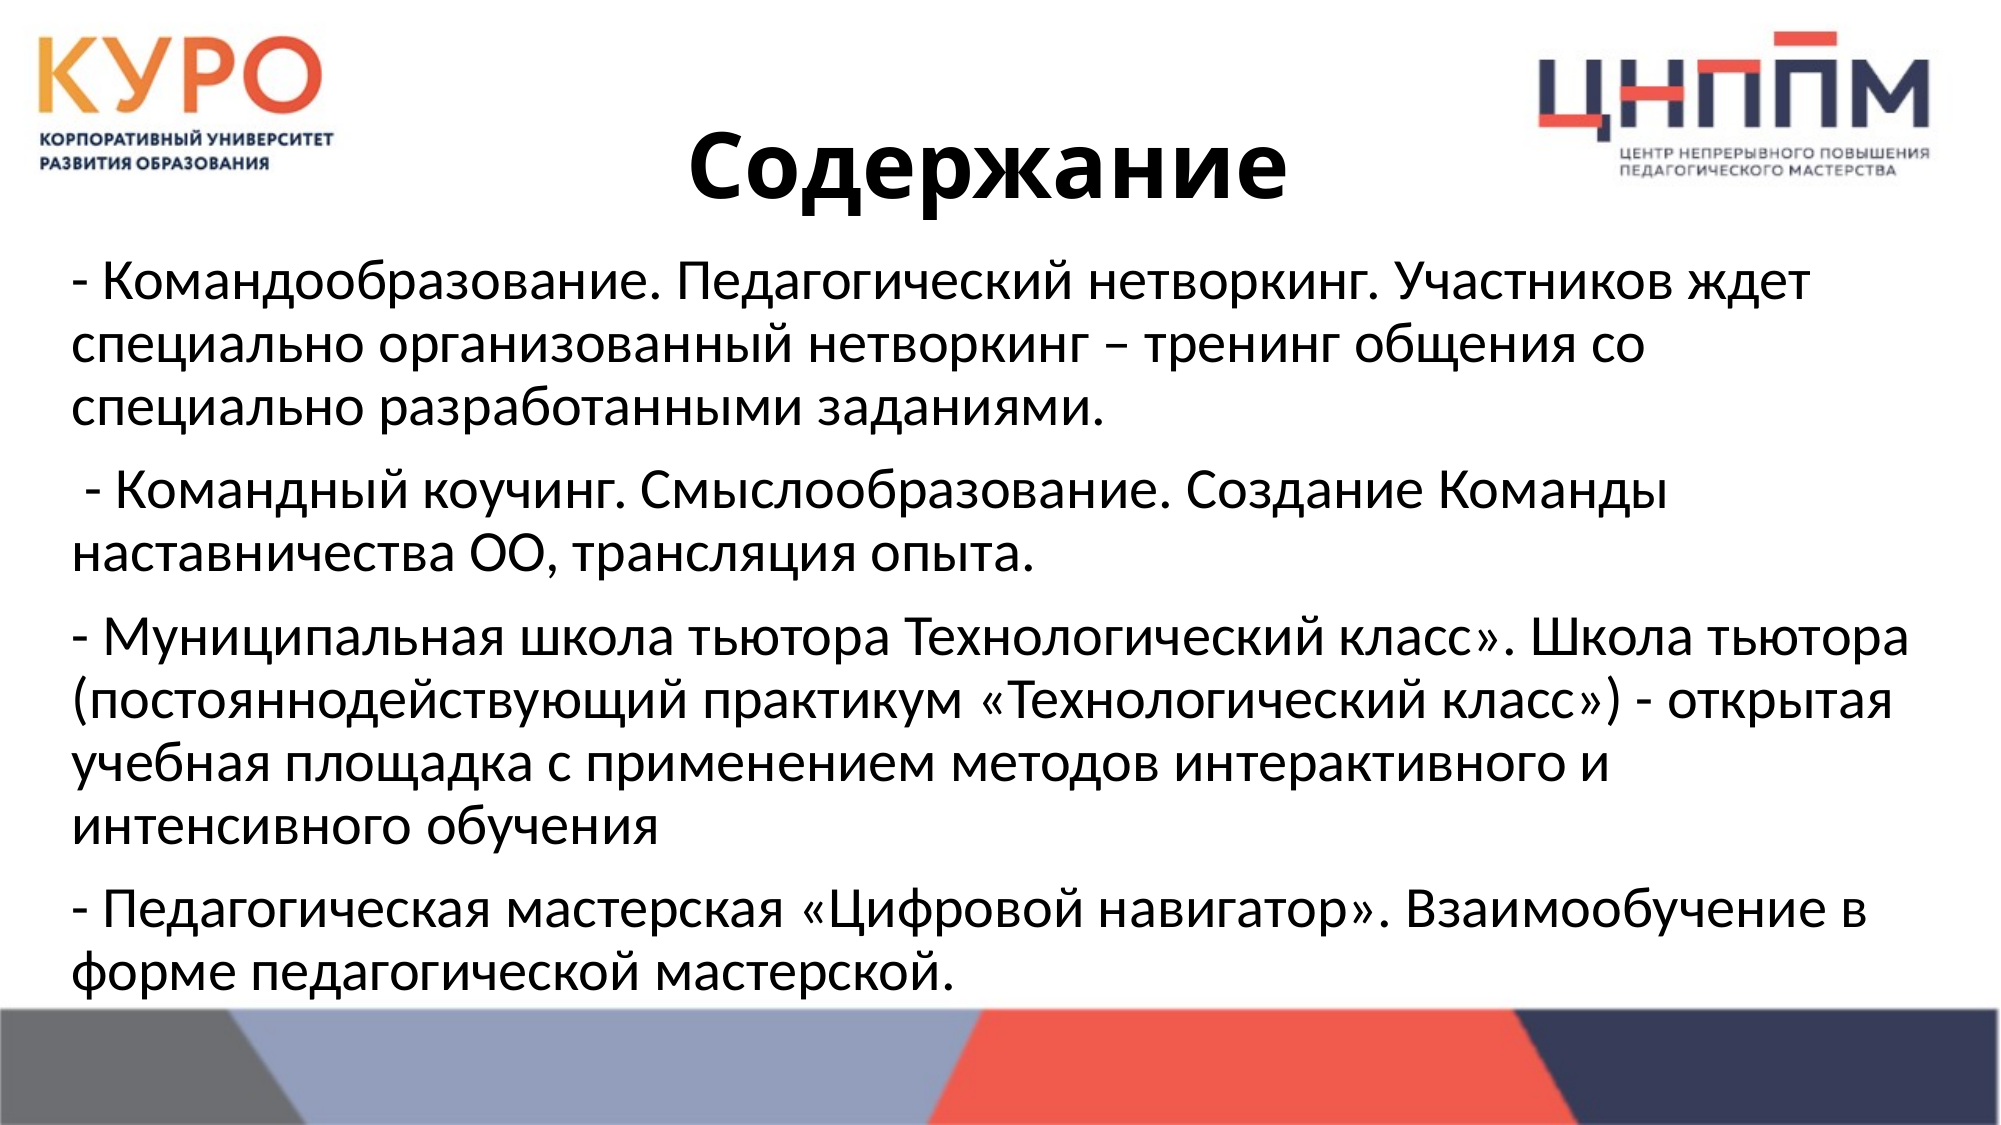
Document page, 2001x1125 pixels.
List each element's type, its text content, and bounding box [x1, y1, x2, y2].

title Содержание [137, 59, 1863, 241]
list - Командообразование. Педагогический нетворкинг. Участников ждет специально организованный нетворкинг – тренинг общения со специально разработанными заданиями. - Командный коучинг. Смыслообразование. Создание Команды наставничества ОО, трансляция опыта. - Муниципальная школа тьютора Технологический класс». Школа тьютора (постояннодействующий практикум «Технологический класс») - открытая учебная площадка с применением методов интерактивного и интенсивного обучения - Педагогическая мастерская «Цифровой навигатор». Взаимообучение в форме педагогической мастерской. [56, 241, 1955, 1014]
picture [0, 0, 2001, 1125]
